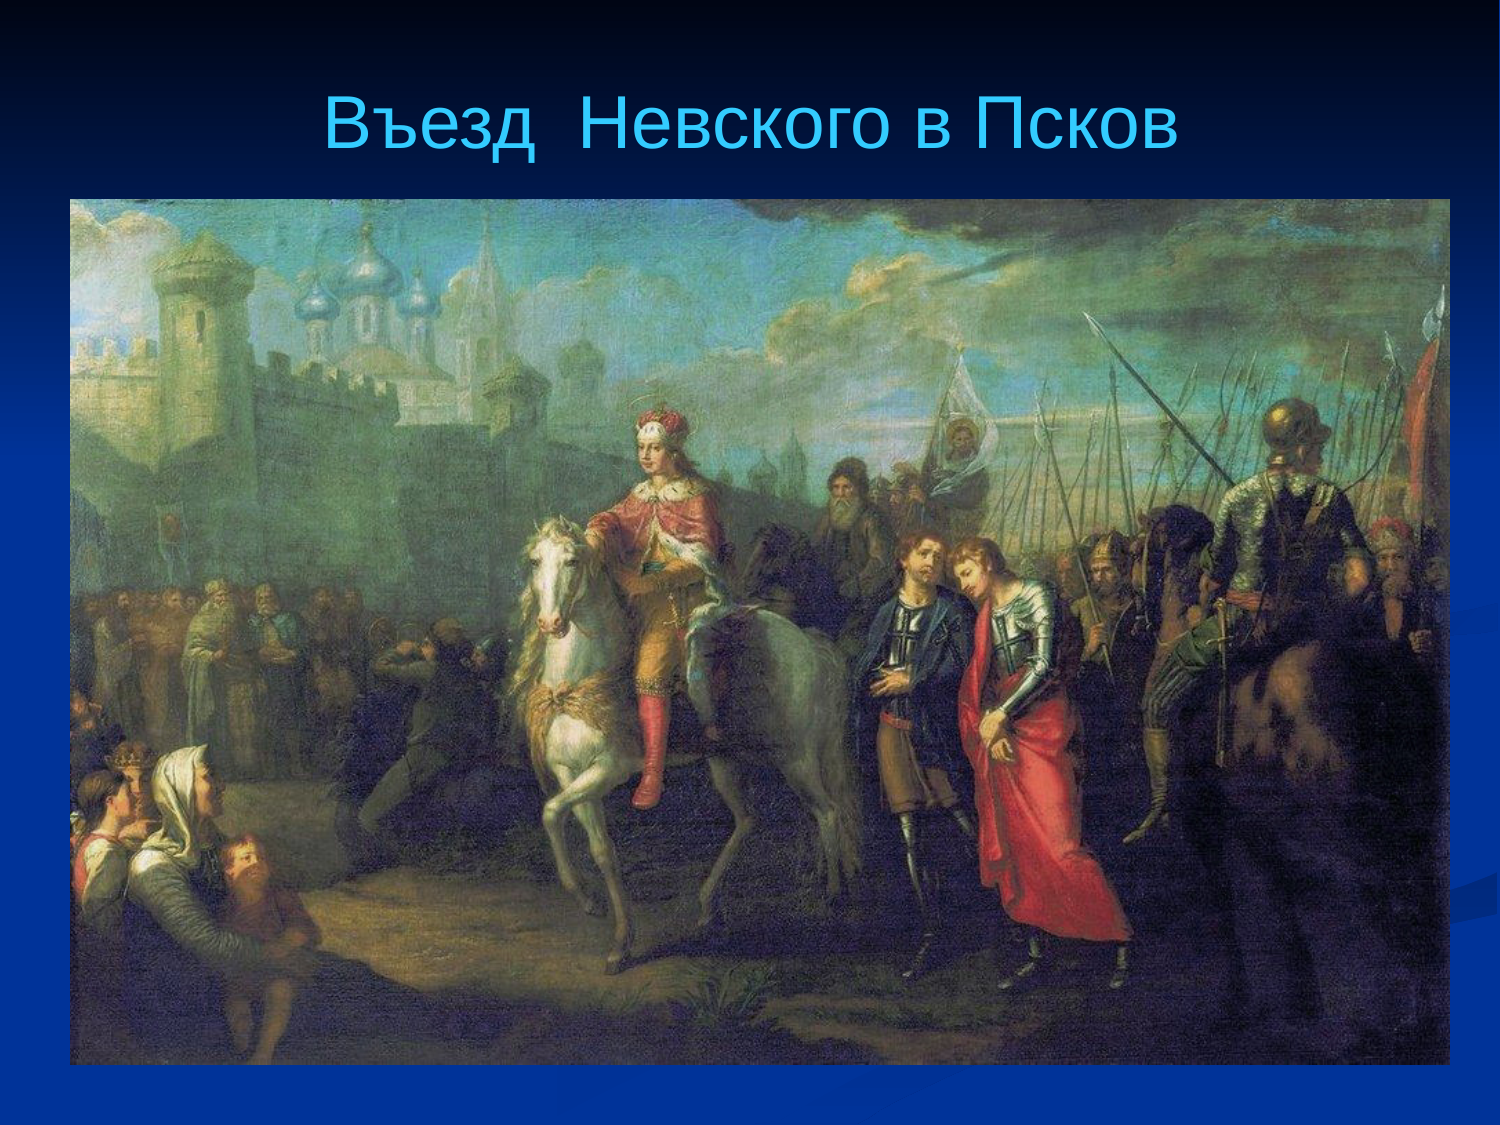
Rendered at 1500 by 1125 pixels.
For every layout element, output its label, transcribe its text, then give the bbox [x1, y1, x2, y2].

picture [70, 198, 1450, 1066]
title Въезд Невского в Псков [76, 42, 1428, 194]
